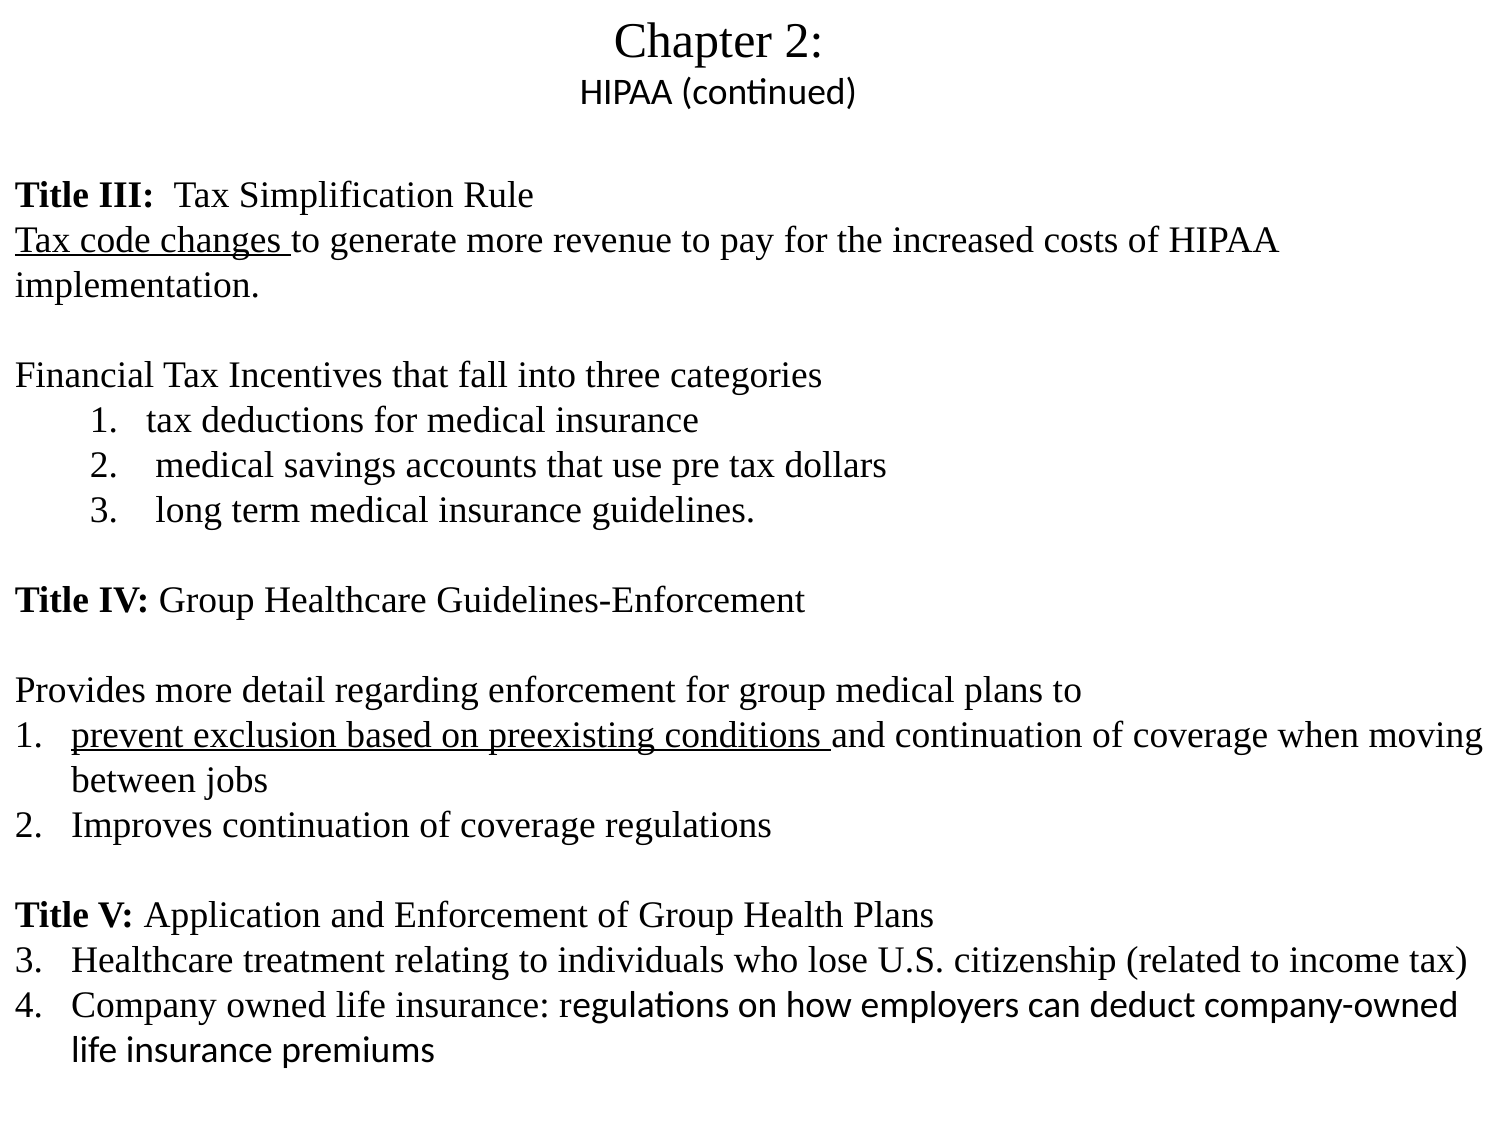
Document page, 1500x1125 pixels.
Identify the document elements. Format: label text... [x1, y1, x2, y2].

text_box Title III: Tax Simplification Rule Tax code changes to generate more revenue to pay for the increased costs of HIPAA implementation. Financial Tax Incentives that fall into three categories tax deductions for medical insurance medical savings accounts that use pre tax dollars long term medical insurance guidelines. Title IV: Group Healthcare Guidelines-Enforcement Provides more detail regarding enforcement for group medical plans to prevent exclusion based on preexisting conditions and continuation of coverage when moving between jobs Improves continuation of coverage regulations Title V: Application and Enforcement of Group Health Plans Healthcare treatment relating to individuals who lose U.S. citizenship (related to income tax) Company owned life insurance: regulations on how employers can deduct company-owned life insurance premiums [0, 162, 1500, 1078]
text_box Chapter 2: HIPAA (continued) [137, 0, 1300, 120]
